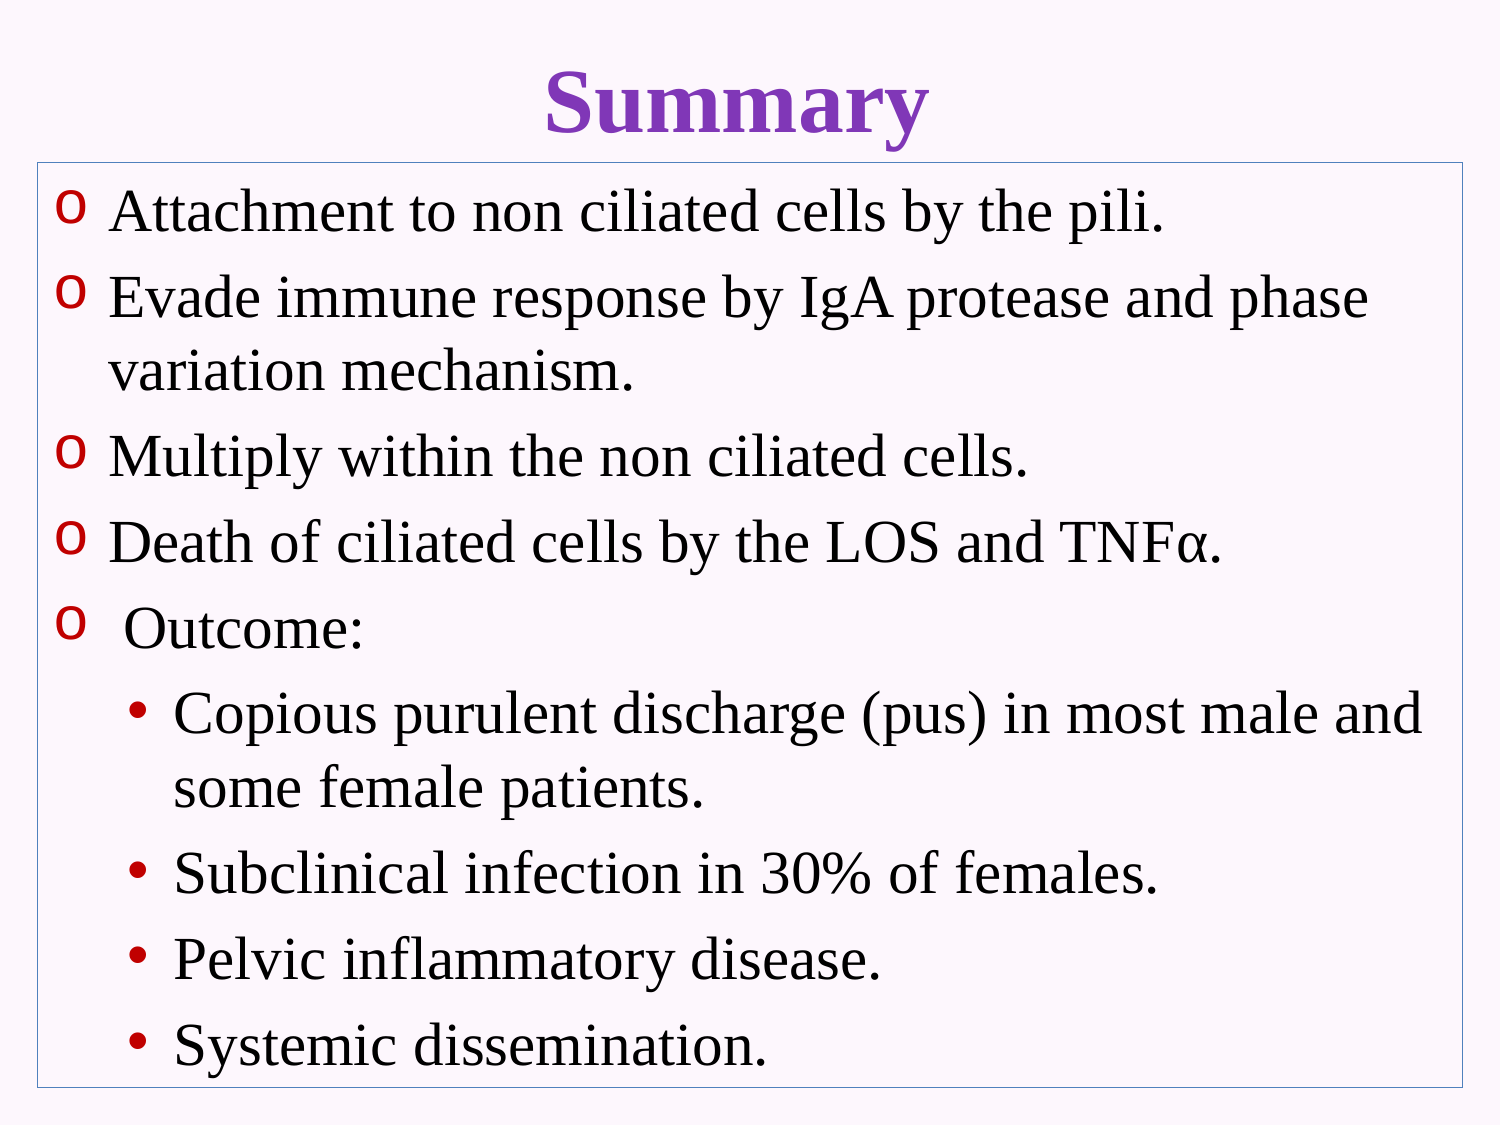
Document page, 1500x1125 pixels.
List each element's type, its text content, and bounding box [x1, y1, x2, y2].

list Attachment to non ciliated cells by the pili. Evade immune response by IgA protease and phase variation mechanism. Multiply within the non ciliated cells. Death of ciliated cells by the LOS and TNFα. Outcome: Copious purulent discharge (pus) in most male and some female patients. Subclinical infection in 30% of females. Pelvic inflammatory disease. Systemic dissemination. [37, 162, 1463, 1088]
title Summary [62, 2, 1413, 162]
